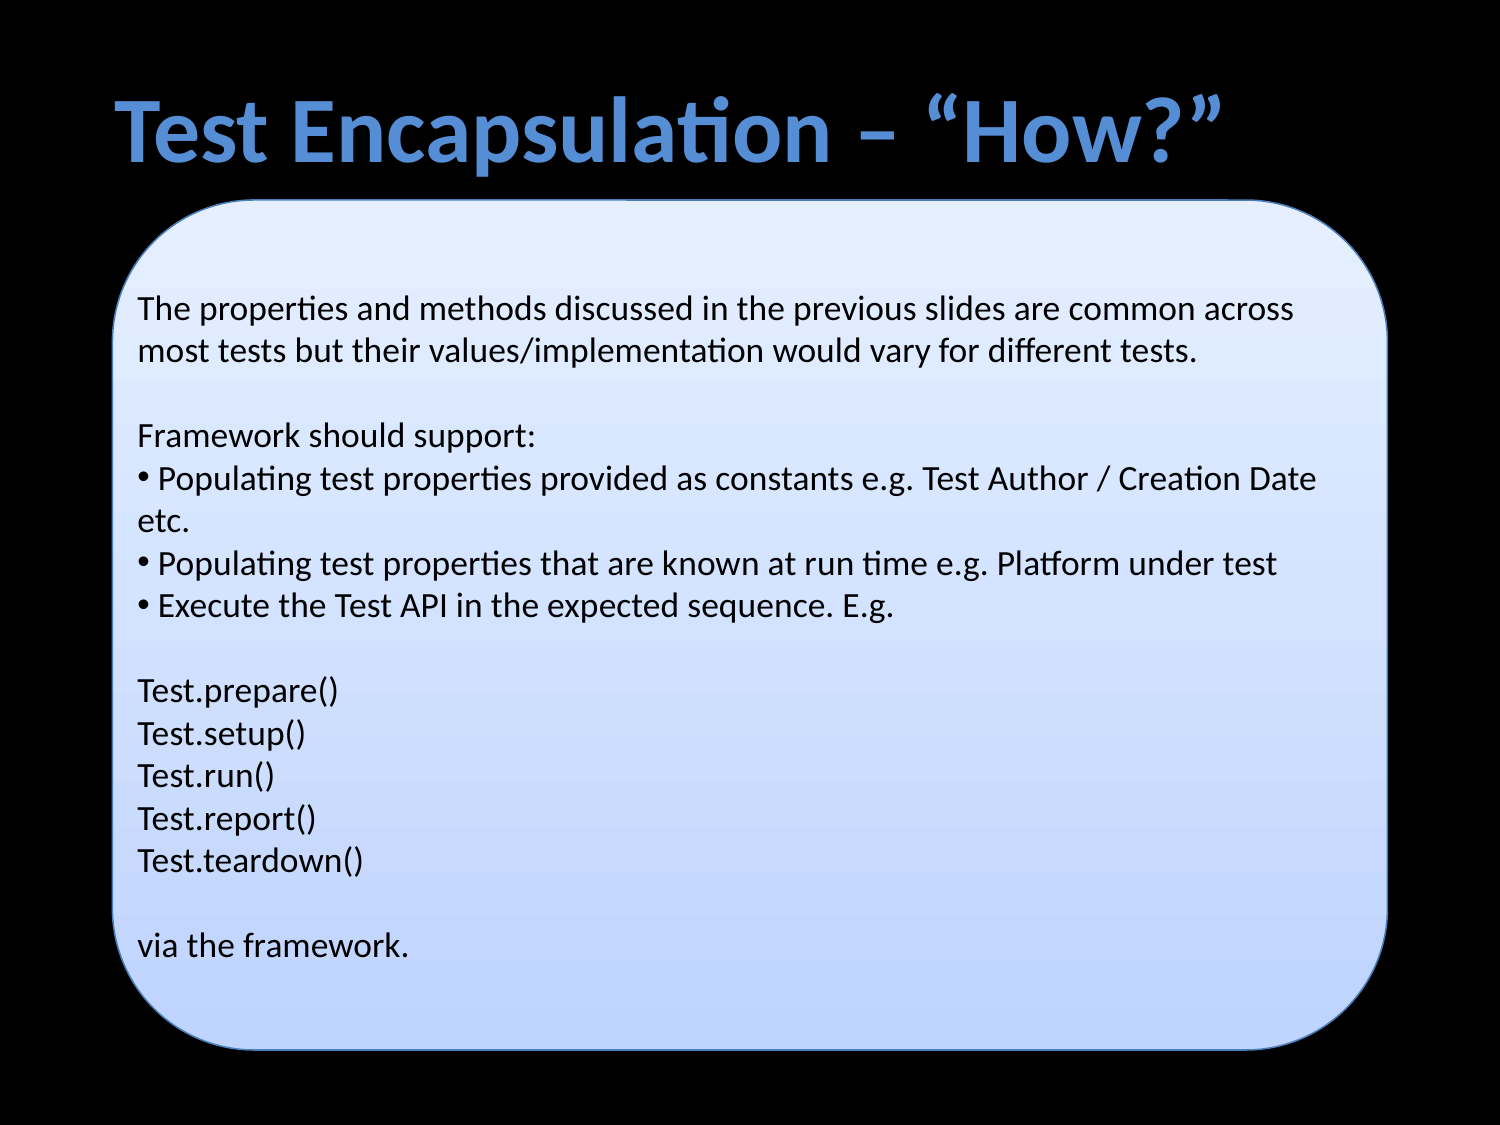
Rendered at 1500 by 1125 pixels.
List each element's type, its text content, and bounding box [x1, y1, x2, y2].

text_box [112, 199, 1388, 1051]
text_box Test Encapsulation – “How?” [99, 24, 1425, 225]
